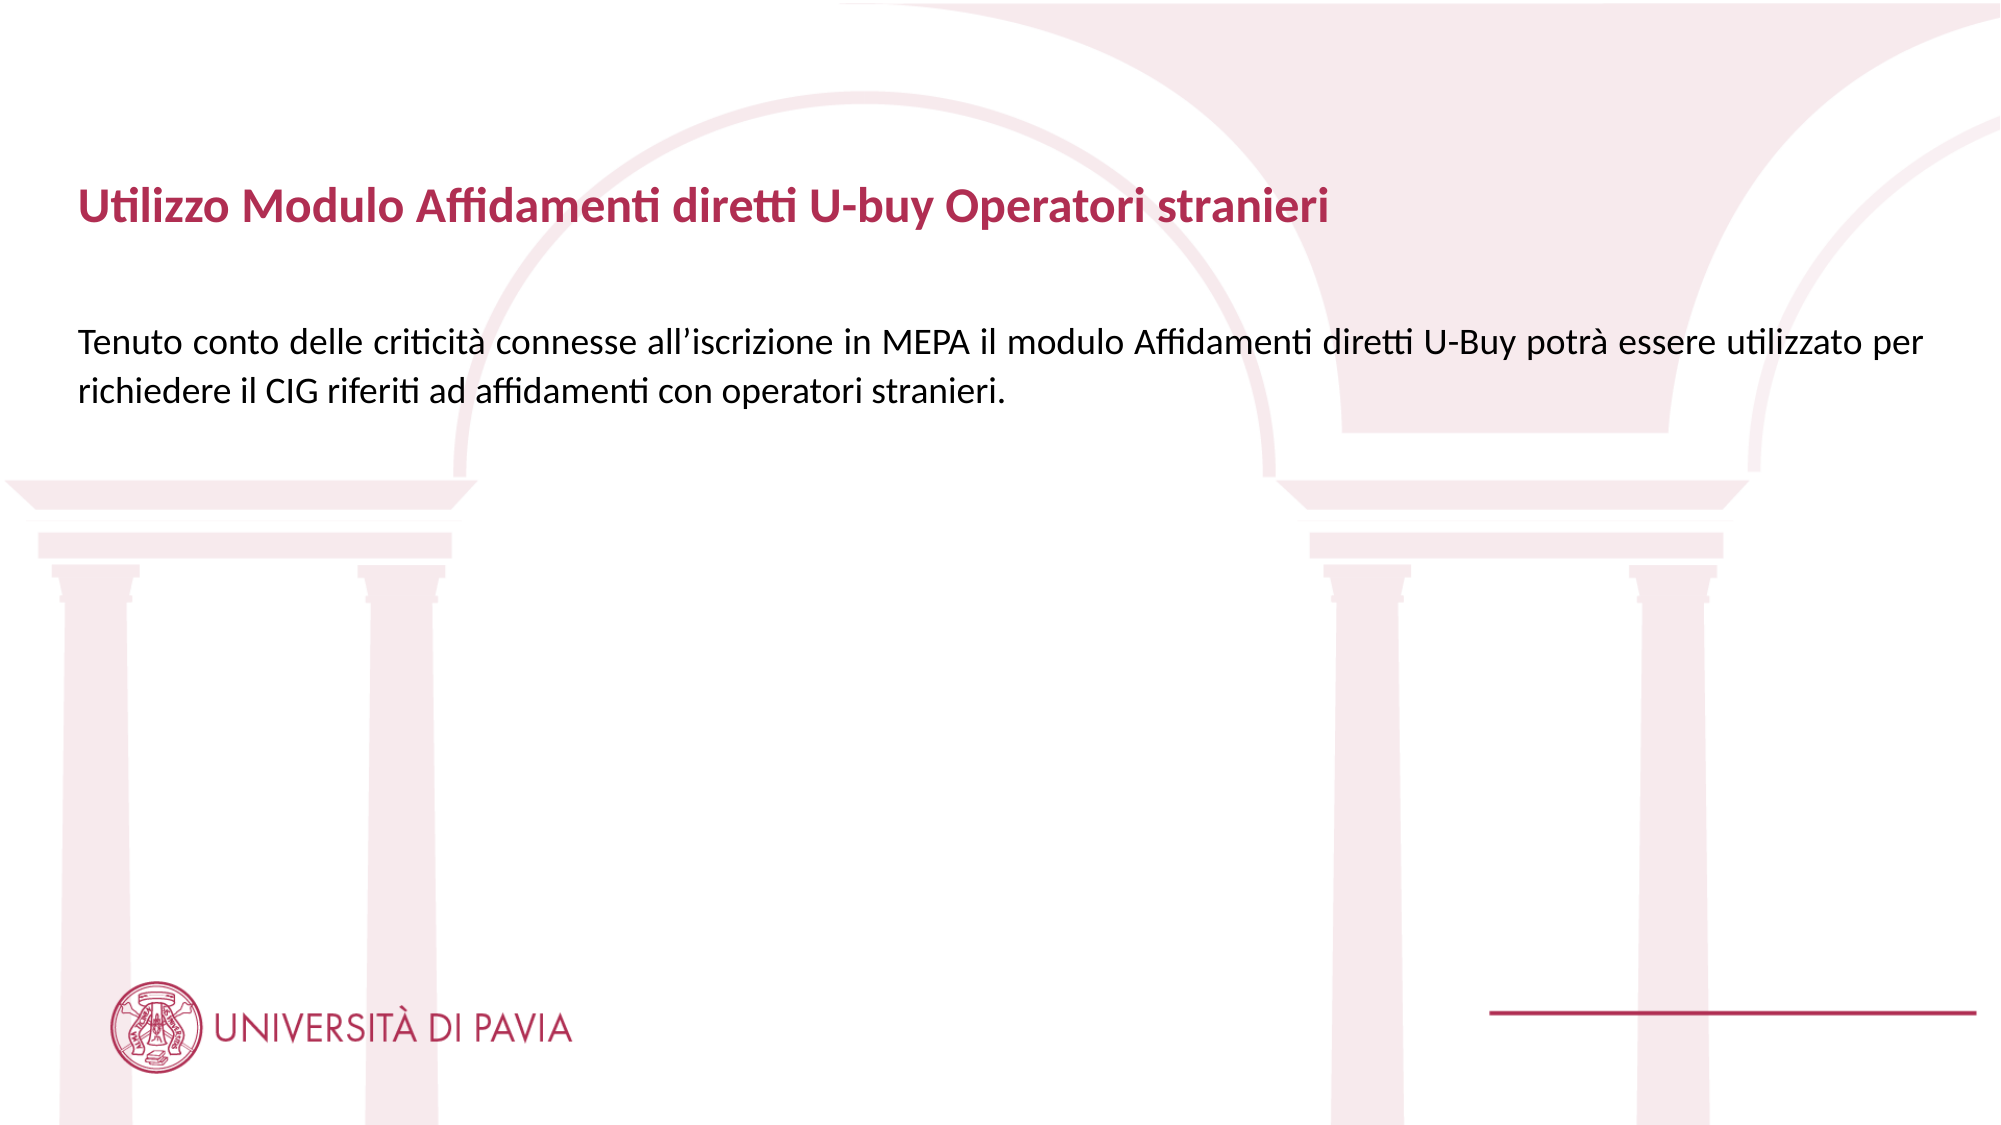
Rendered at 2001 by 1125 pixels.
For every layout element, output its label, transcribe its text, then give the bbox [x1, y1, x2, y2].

picture [0, 0, 2001, 1125]
text_box Utilizzo Modulo Affidamenti diretti U-buy Operatori stranieri Tenuto conto delle criticità connesse all’iscrizione in MEPA il modulo Affidamenti diretti U-Buy potrà essere utilizzato per richiedere il CIG riferiti ad affidamenti con operatori stranieri. [63, 56, 1941, 540]
